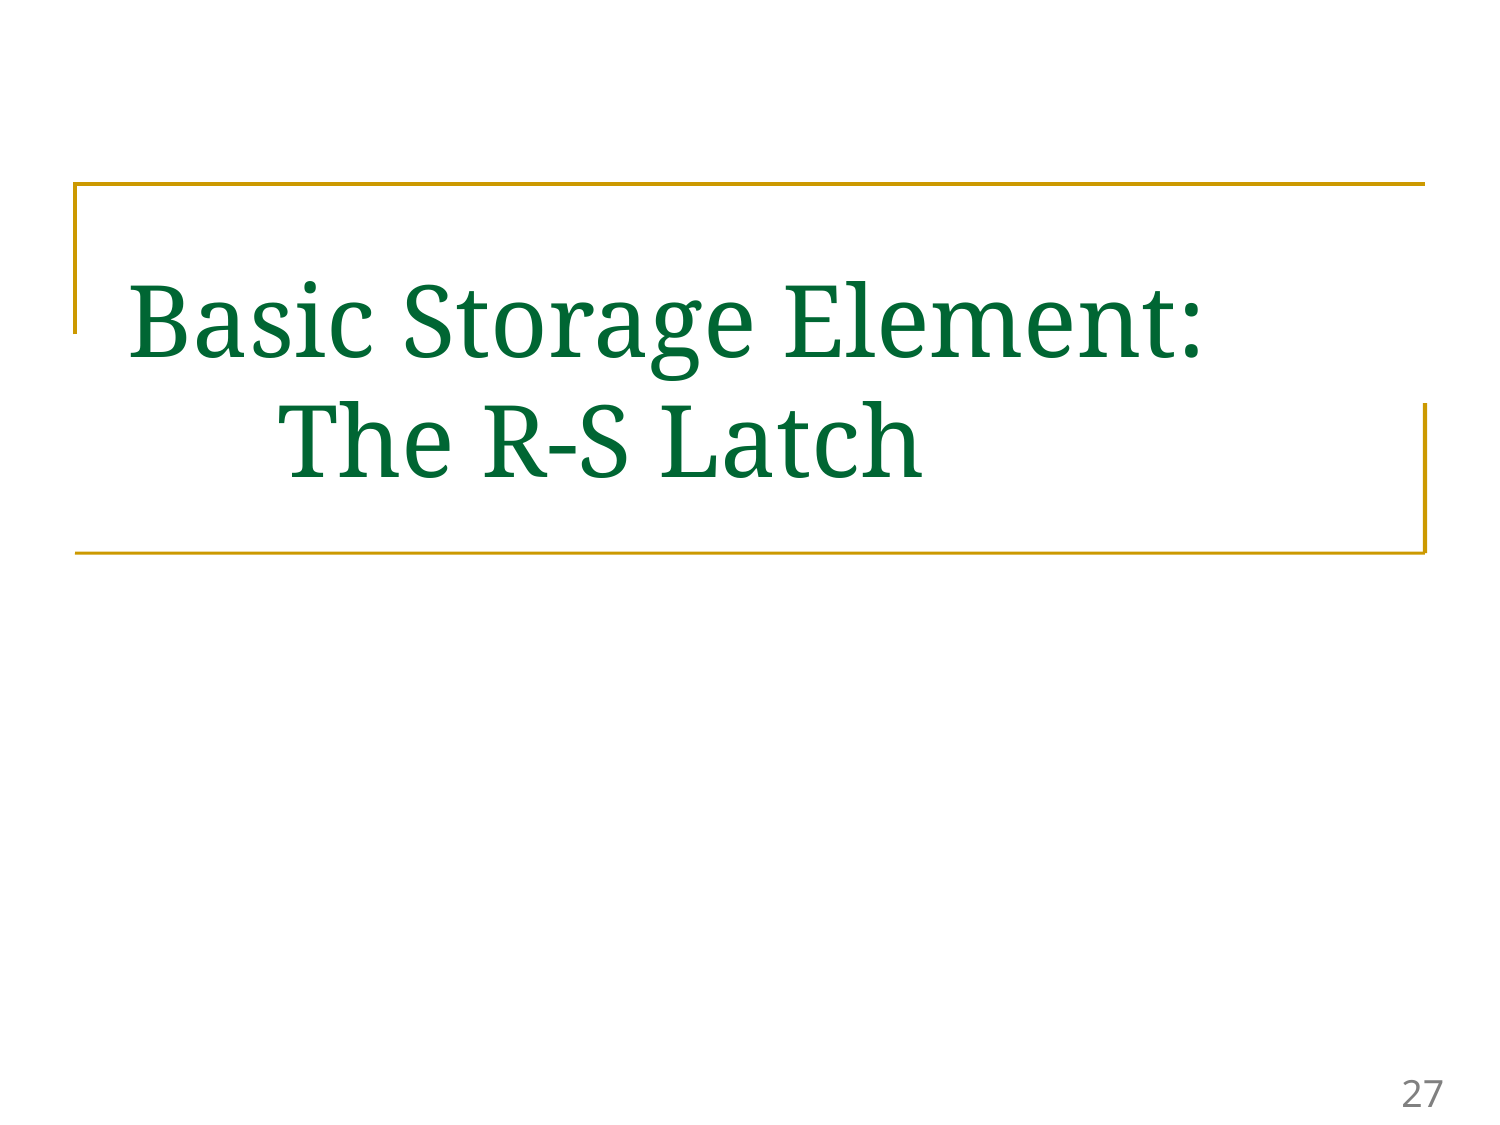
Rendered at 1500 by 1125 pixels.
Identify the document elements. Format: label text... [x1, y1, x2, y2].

slide_number 27 [1121, 1066, 1460, 1125]
title Basic Storage Element: The R-S Latch [112, 249, 1413, 538]
